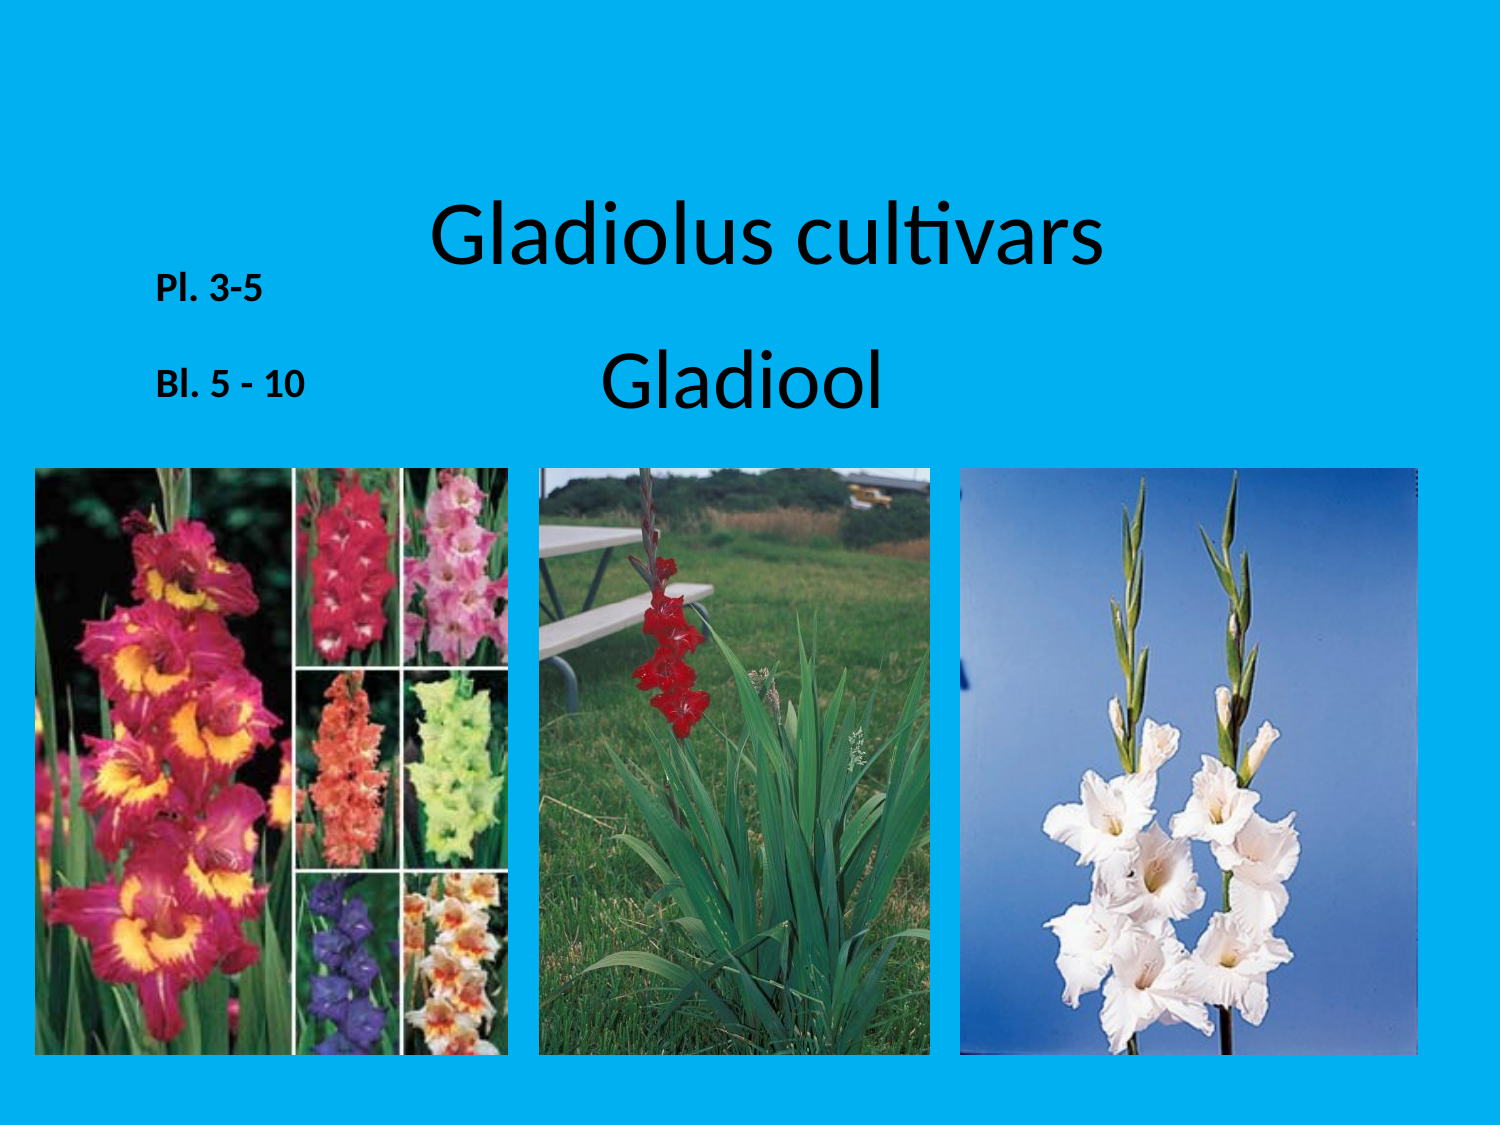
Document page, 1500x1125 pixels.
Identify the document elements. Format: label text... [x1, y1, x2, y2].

picture [36, 469, 507, 1054]
text_box Pl. 3-5 [140, 252, 280, 318]
title Gladiool [105, 316, 1381, 434]
picture [961, 469, 1417, 1054]
text_box Gladiolus cultivars [130, 107, 1406, 349]
text_box Bl. 5 - 10 [140, 348, 321, 413]
picture [540, 469, 929, 1054]
